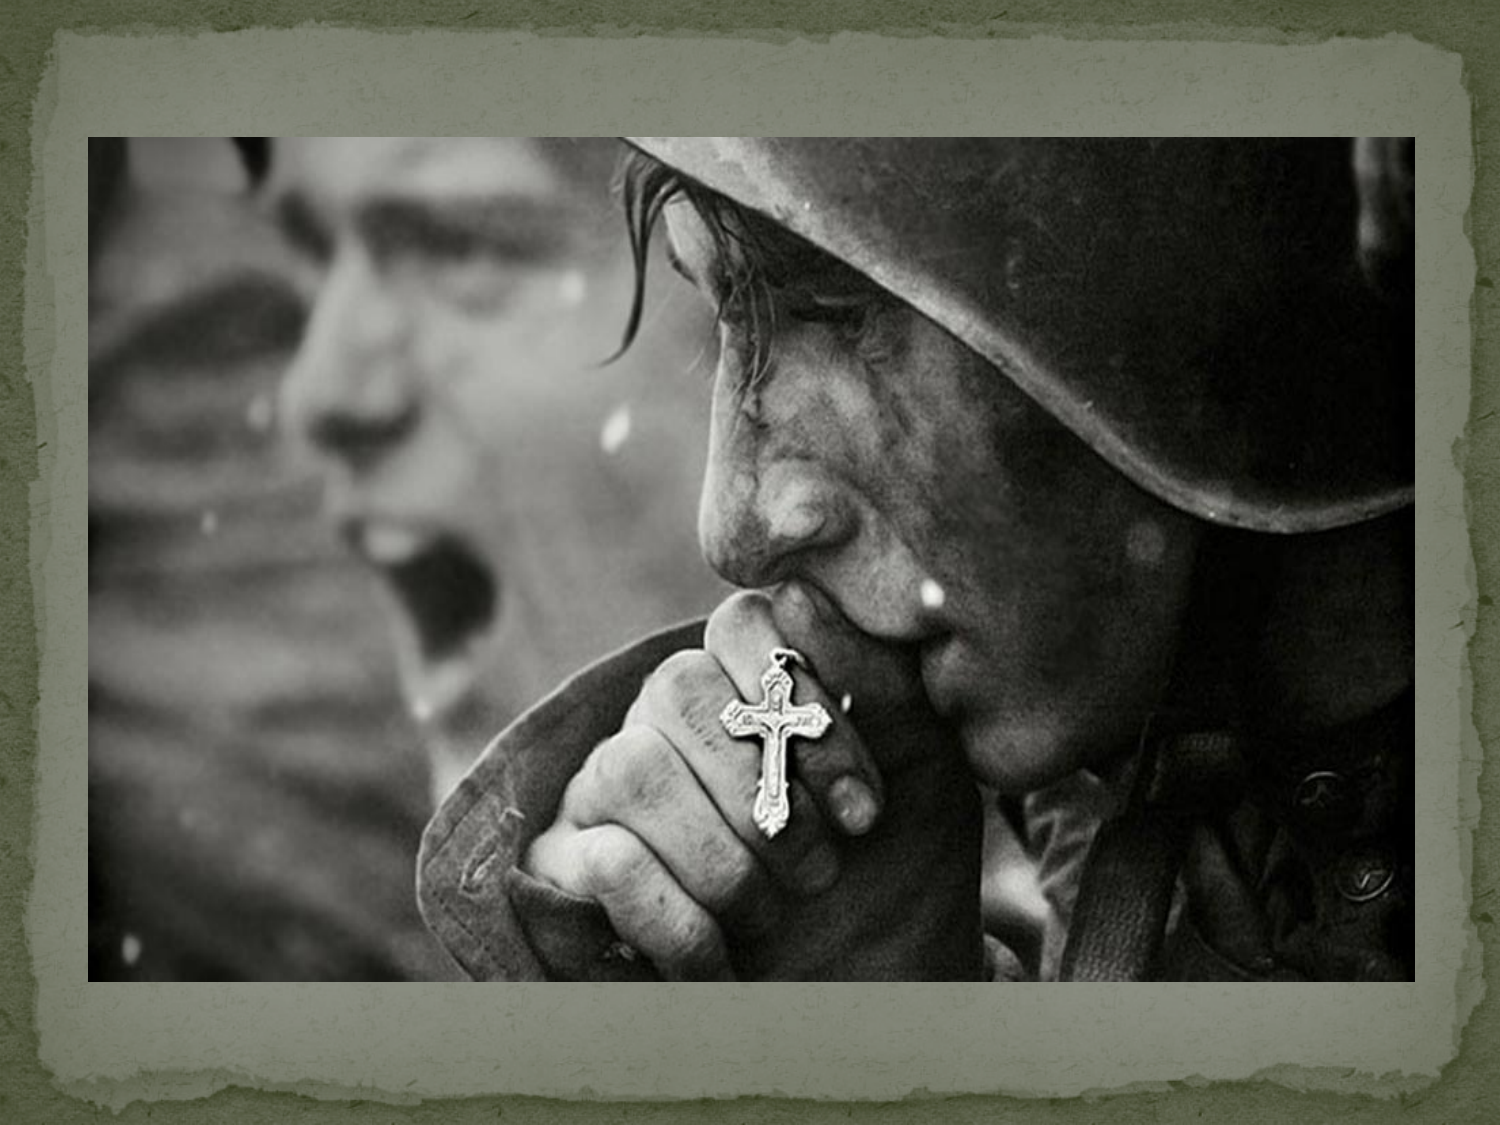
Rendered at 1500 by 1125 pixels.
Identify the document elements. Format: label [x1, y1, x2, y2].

picture [88, 137, 1415, 982]
